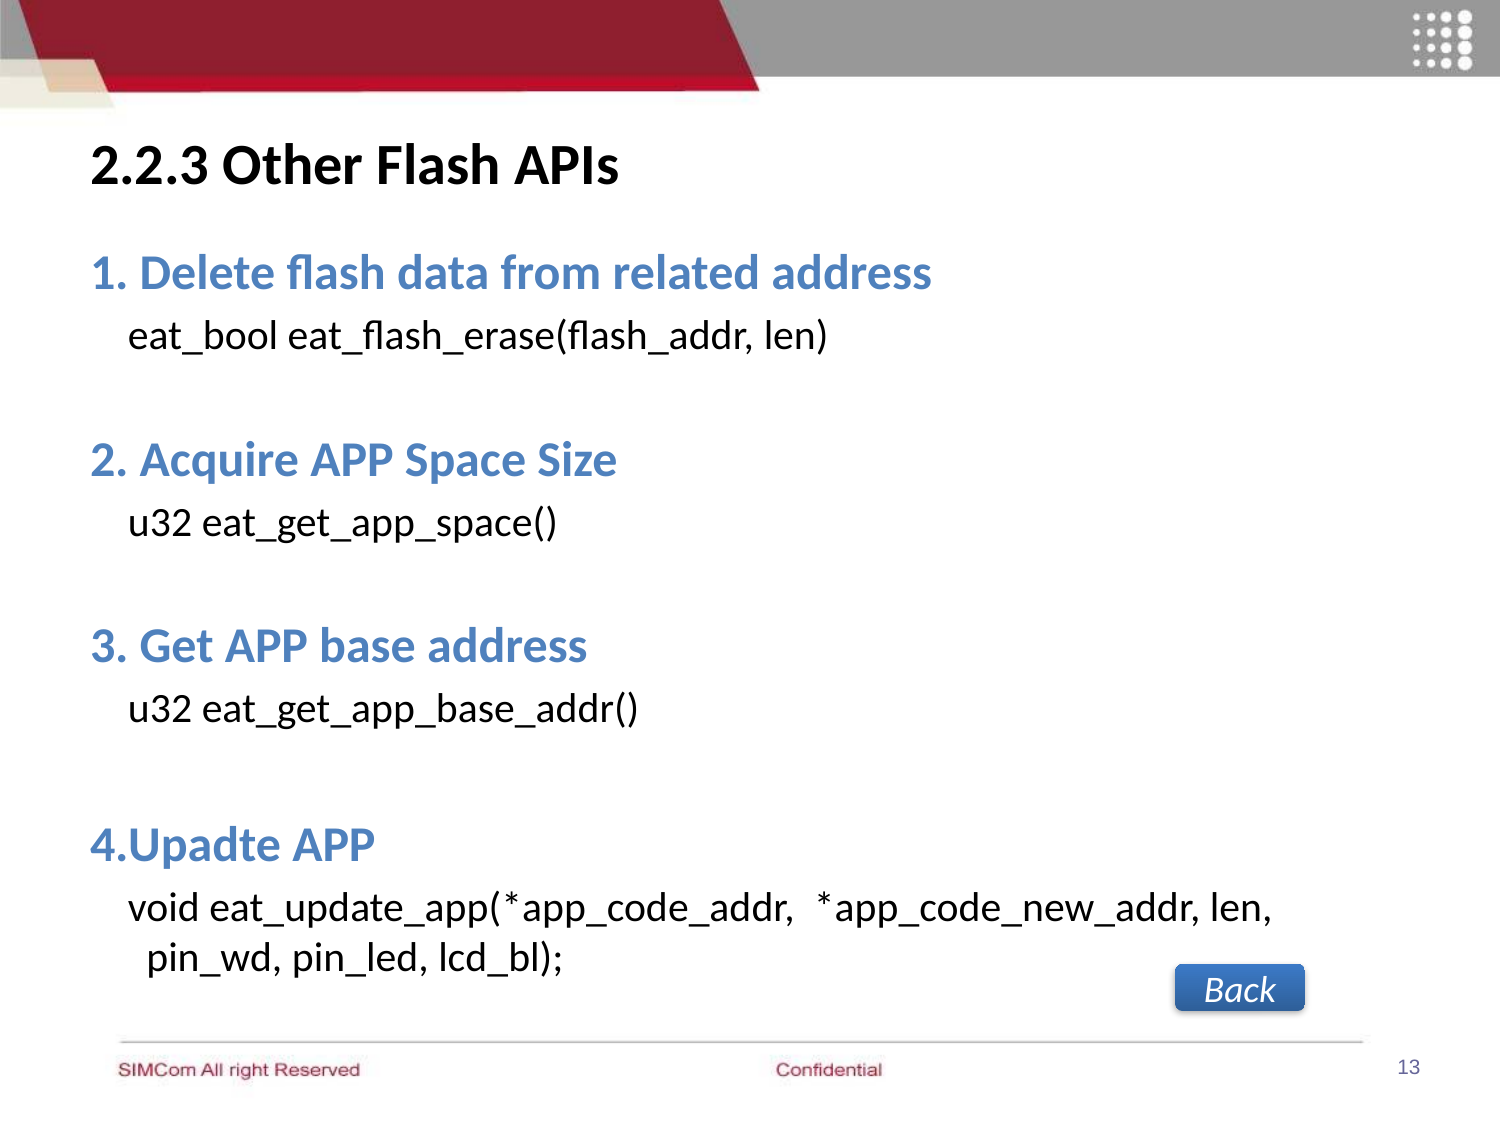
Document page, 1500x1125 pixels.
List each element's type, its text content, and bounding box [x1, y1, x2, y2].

title 2.2.3 Other Flash APIs [74, 89, 1426, 231]
picture [0, 0, 1500, 1125]
list 1. Delete flash data from related address eat_bool eat_flash_erase(flash_addr, len) 2. Acquire APP Space Size u32 eat_get_app_space() 3. Get APP base address u32 eat_get_app_base_addr() 4.Upadte APP void eat_update_app(*app_code_addr, *app_code_new_addr, len, pin_wd, pin_led, lcd_bl); [74, 231, 1426, 1036]
text_box Back [1175, 964, 1306, 1012]
